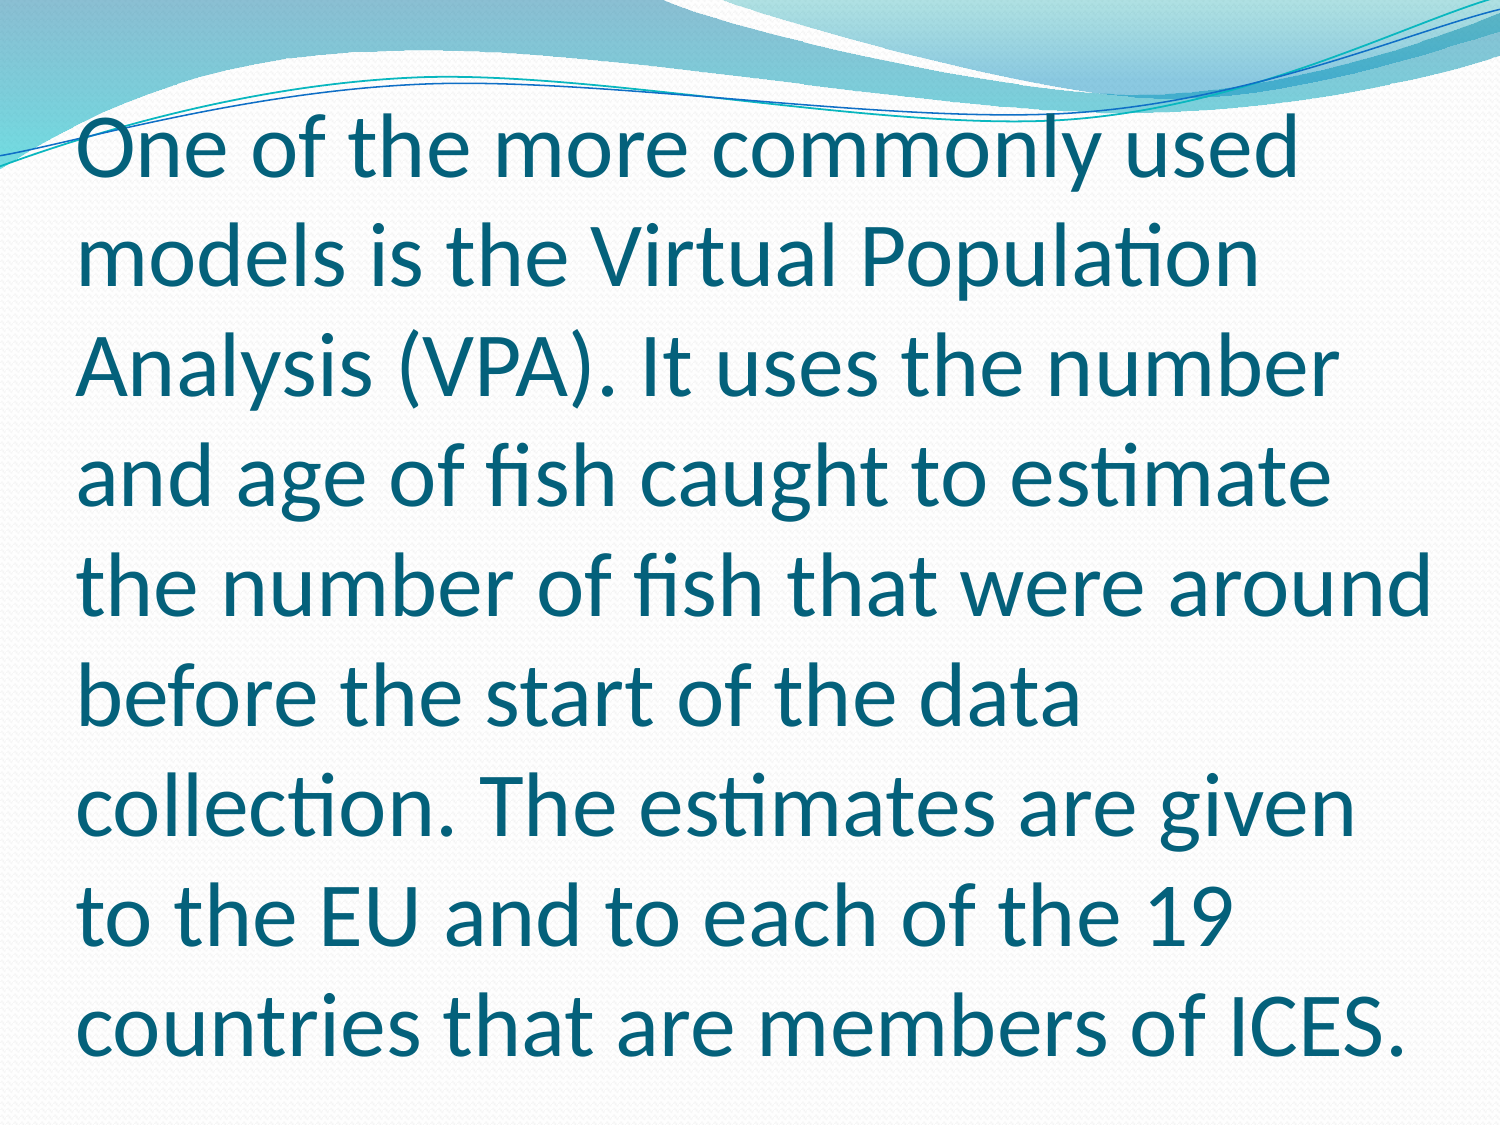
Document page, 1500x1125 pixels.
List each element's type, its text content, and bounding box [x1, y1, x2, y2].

title One of the more commonly used models is the Virtual Population Analysis (VPA). It uses the number and age of fish caught to estimate the number of fish that were around before the start of the data collection. The estimates are given to the EU and to each of the 19 countries that are members of ICES. [75, 115, 1438, 1075]
